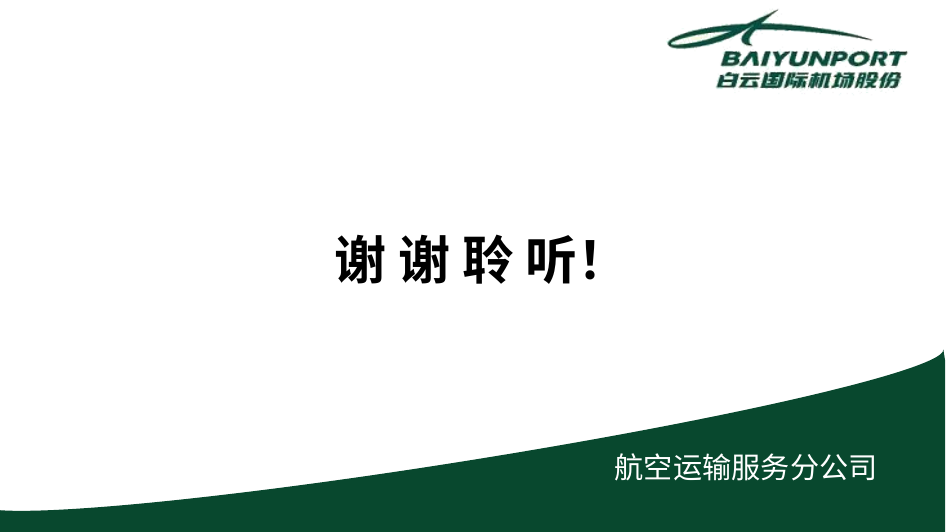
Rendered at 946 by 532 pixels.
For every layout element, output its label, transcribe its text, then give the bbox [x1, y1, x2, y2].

text_box [0, 349, 946, 532]
picture [639, 0, 946, 102]
text_box 谢 谢 聆 听！ [167, 161, 798, 295]
text_box 航空运输服务分公司 [600, 441, 894, 492]
